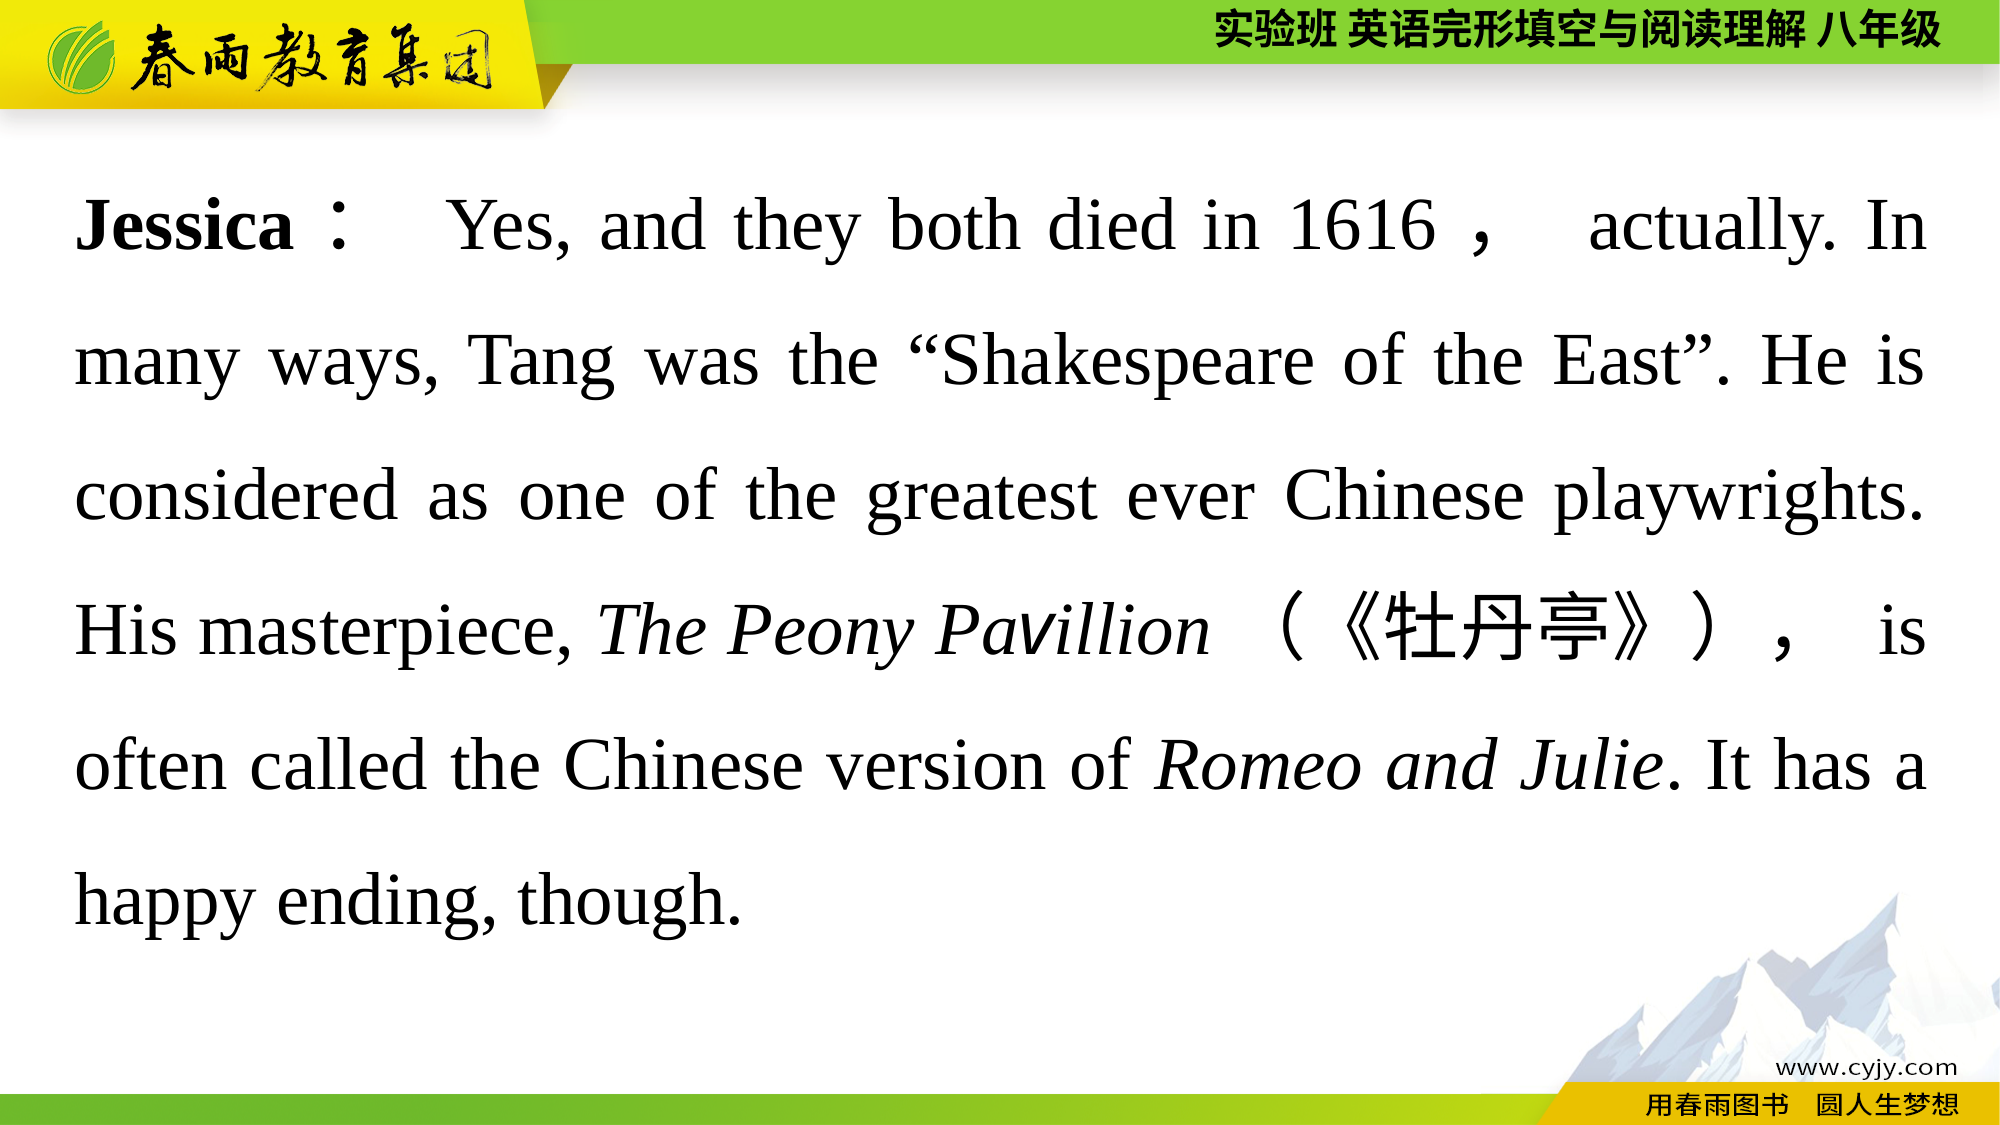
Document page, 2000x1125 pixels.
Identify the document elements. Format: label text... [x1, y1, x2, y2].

picture [0, 0, 2000, 1125]
list Jessica： Yes, and they both died in 1616， actually. In many ways, Tang was the “Shakespeare of the East”. He is considered as one of the greatest ever Chinese playwrights. His masterpiece, The Peony Pavillion（《牡丹亭》）， is often called the Chinese version of Romeo and Julie. It has a happy ending, though. [59, 122, 1944, 956]
